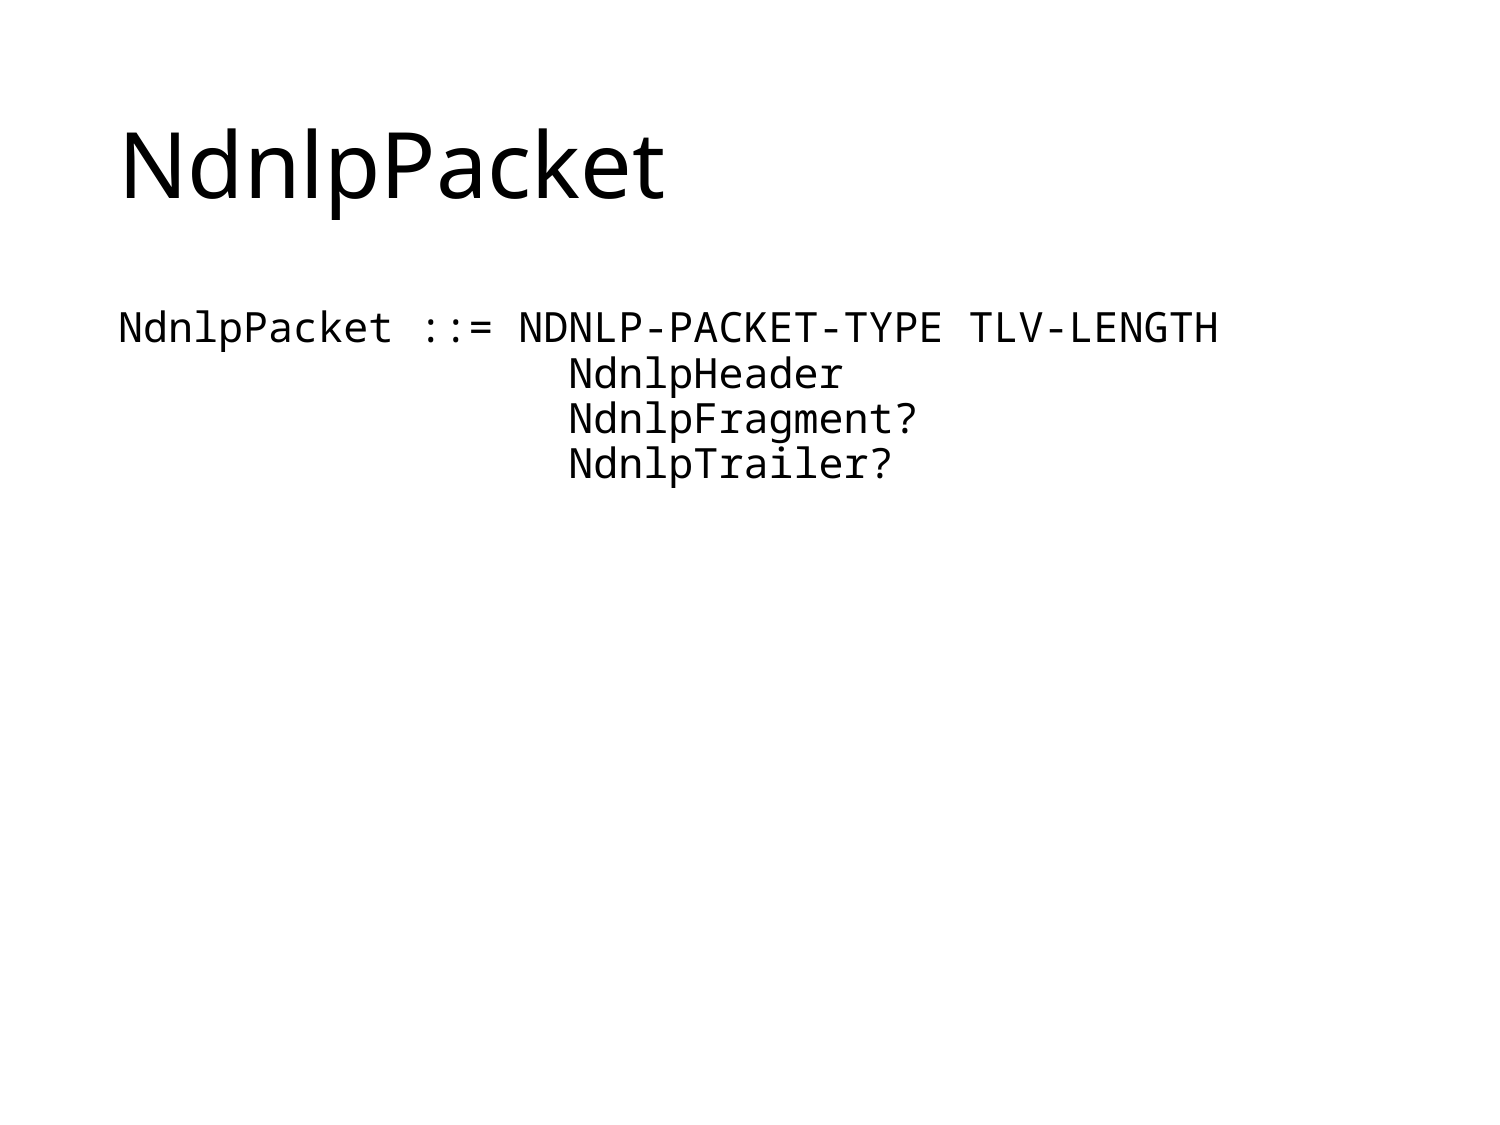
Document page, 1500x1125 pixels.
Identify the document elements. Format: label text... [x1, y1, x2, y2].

title NdnlpPacket [103, 59, 1397, 278]
list NdnlpPacket ::= NDNLP-PACKET-TYPE TLV-LENGTH NdnlpHeader NdnlpFragment? NdnlpTrailer? [103, 299, 1397, 1014]
